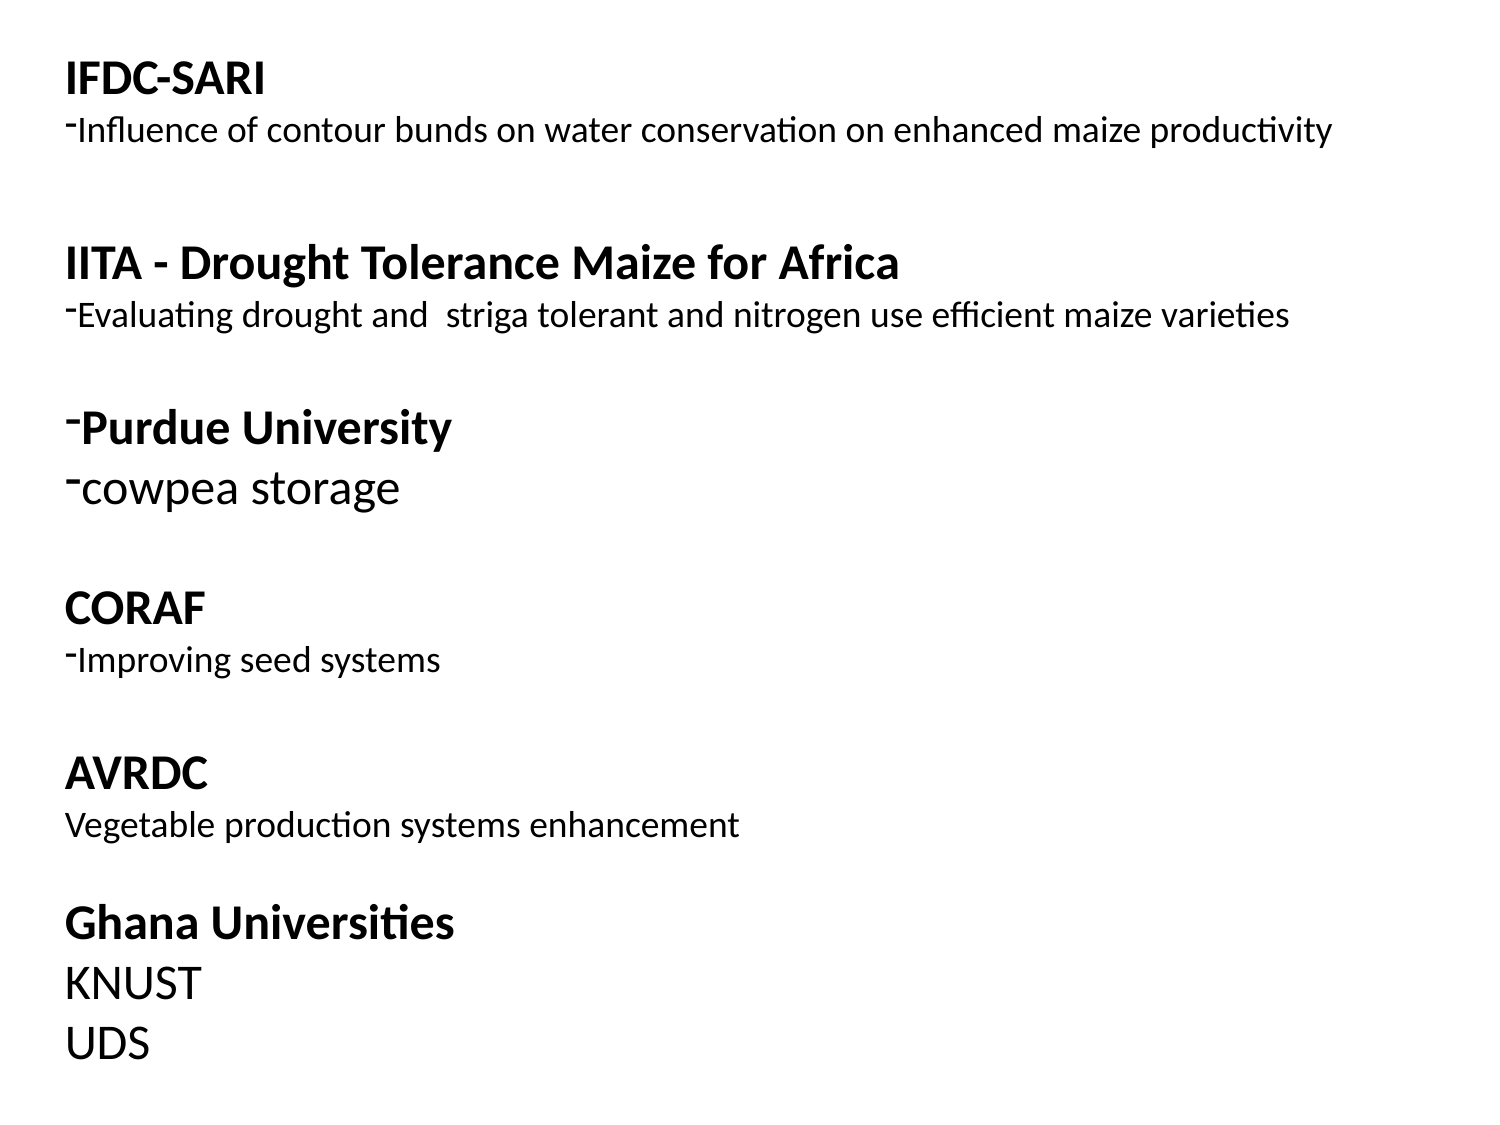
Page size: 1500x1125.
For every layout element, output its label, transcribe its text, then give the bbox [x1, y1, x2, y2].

text_box IFDC-SARI Influence of contour bunds on water conservation on enhanced maize productivity IITA - Drought Tolerance Maize for Africa Evaluating drought and striga tolerant and nitrogen use efficient maize varieties Purdue University cowpea storage CORAF Improving seed systems AVRDC Vegetable production systems enhancement Ghana Universities KNUST UDS [50, 37, 1438, 1078]
